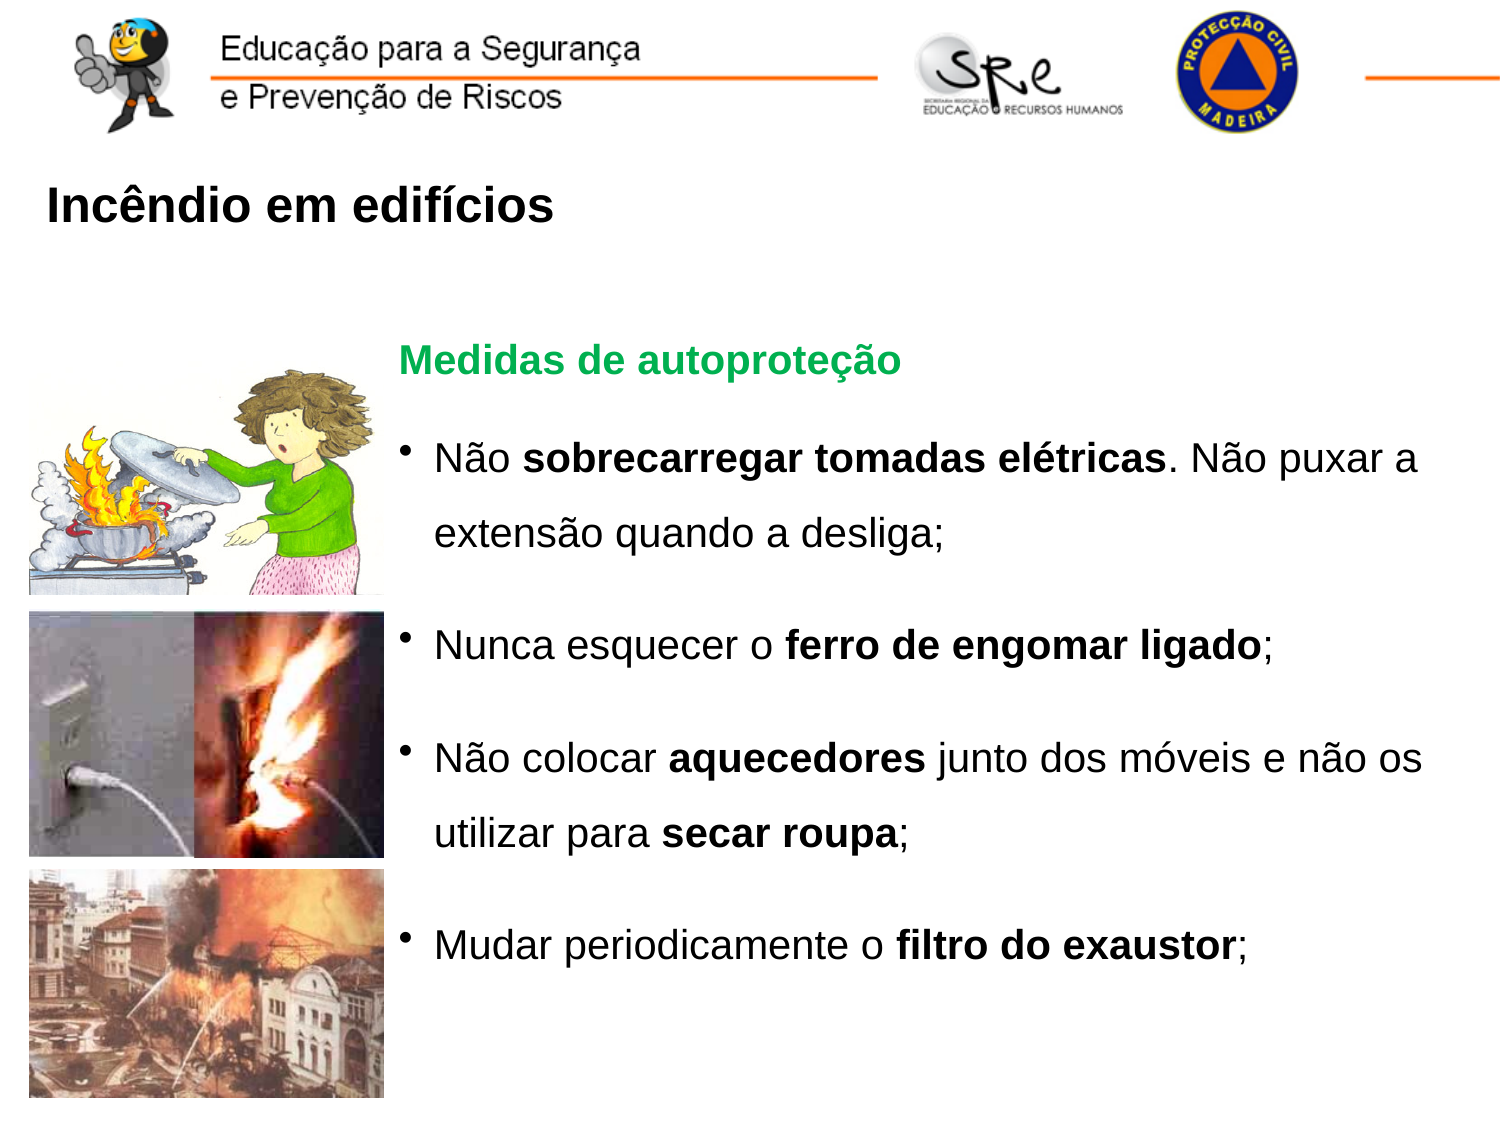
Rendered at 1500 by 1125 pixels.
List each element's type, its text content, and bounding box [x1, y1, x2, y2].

picture [0, 0, 1500, 1125]
text_box Incêndio em edifícios [31, 165, 571, 240]
text_box Medidas de autoproteção Não sobrecarregar tomadas elétricas. Não puxar a extensão quando a desliga; Nunca esquecer o ferro de engomar ligado; Não colocar aquecedores junto dos móveis e não os utilizar para secar roupa; Mudar periodicamente o filtro do exaustor; [383, 300, 1445, 976]
